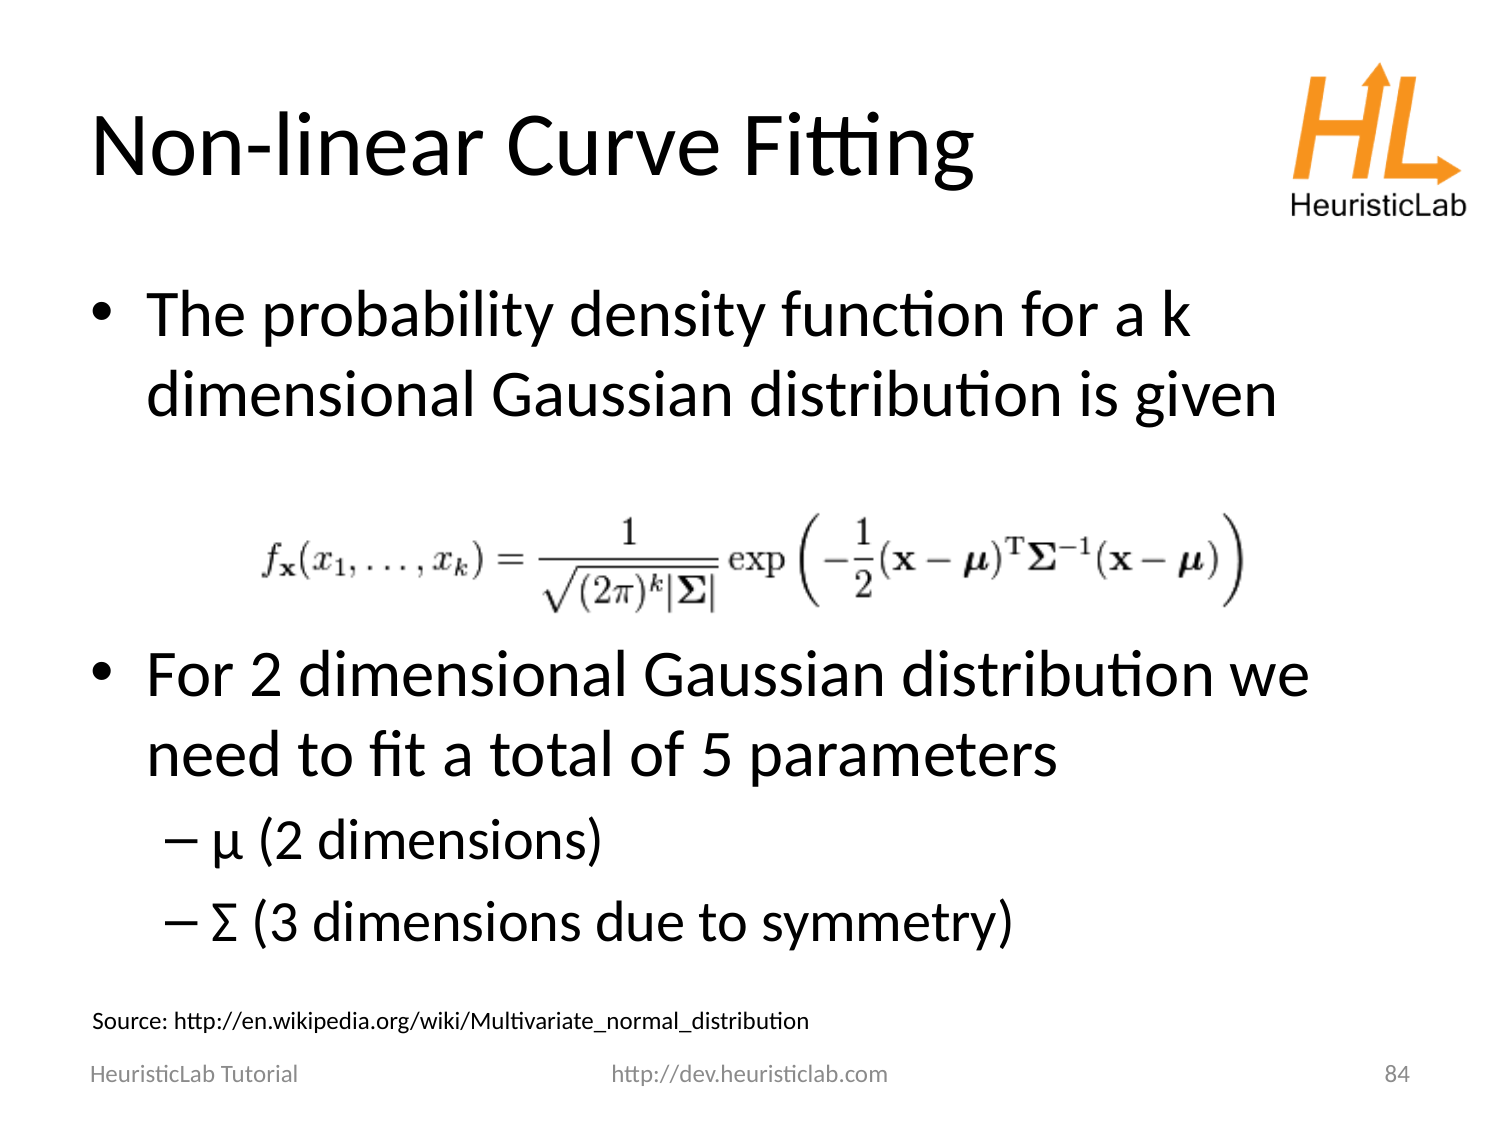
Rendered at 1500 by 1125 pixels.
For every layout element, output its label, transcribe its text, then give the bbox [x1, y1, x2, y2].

picture [245, 504, 1255, 621]
title Non-linear Curve Fitting [75, 45, 1282, 233]
footer http://dev.heuristiclab.com [512, 1042, 988, 1103]
list The probability density function for a k dimensional Gaussian distribution is given For 2 dimensional Gaussian distribution we need to fit a total of 5 parameters μ (2 dimensions) Σ (3 dimensions due to symmetry) [75, 262, 1425, 1005]
slide_number HeuristicLab Tutorial [75, 1042, 425, 1103]
picture [1281, 27, 1474, 244]
slide_number 84 [1074, 1042, 1425, 1103]
text_box Source: http://en.wikipedia.org/wiki/Multivariate_normal_distribution [77, 997, 827, 1042]
